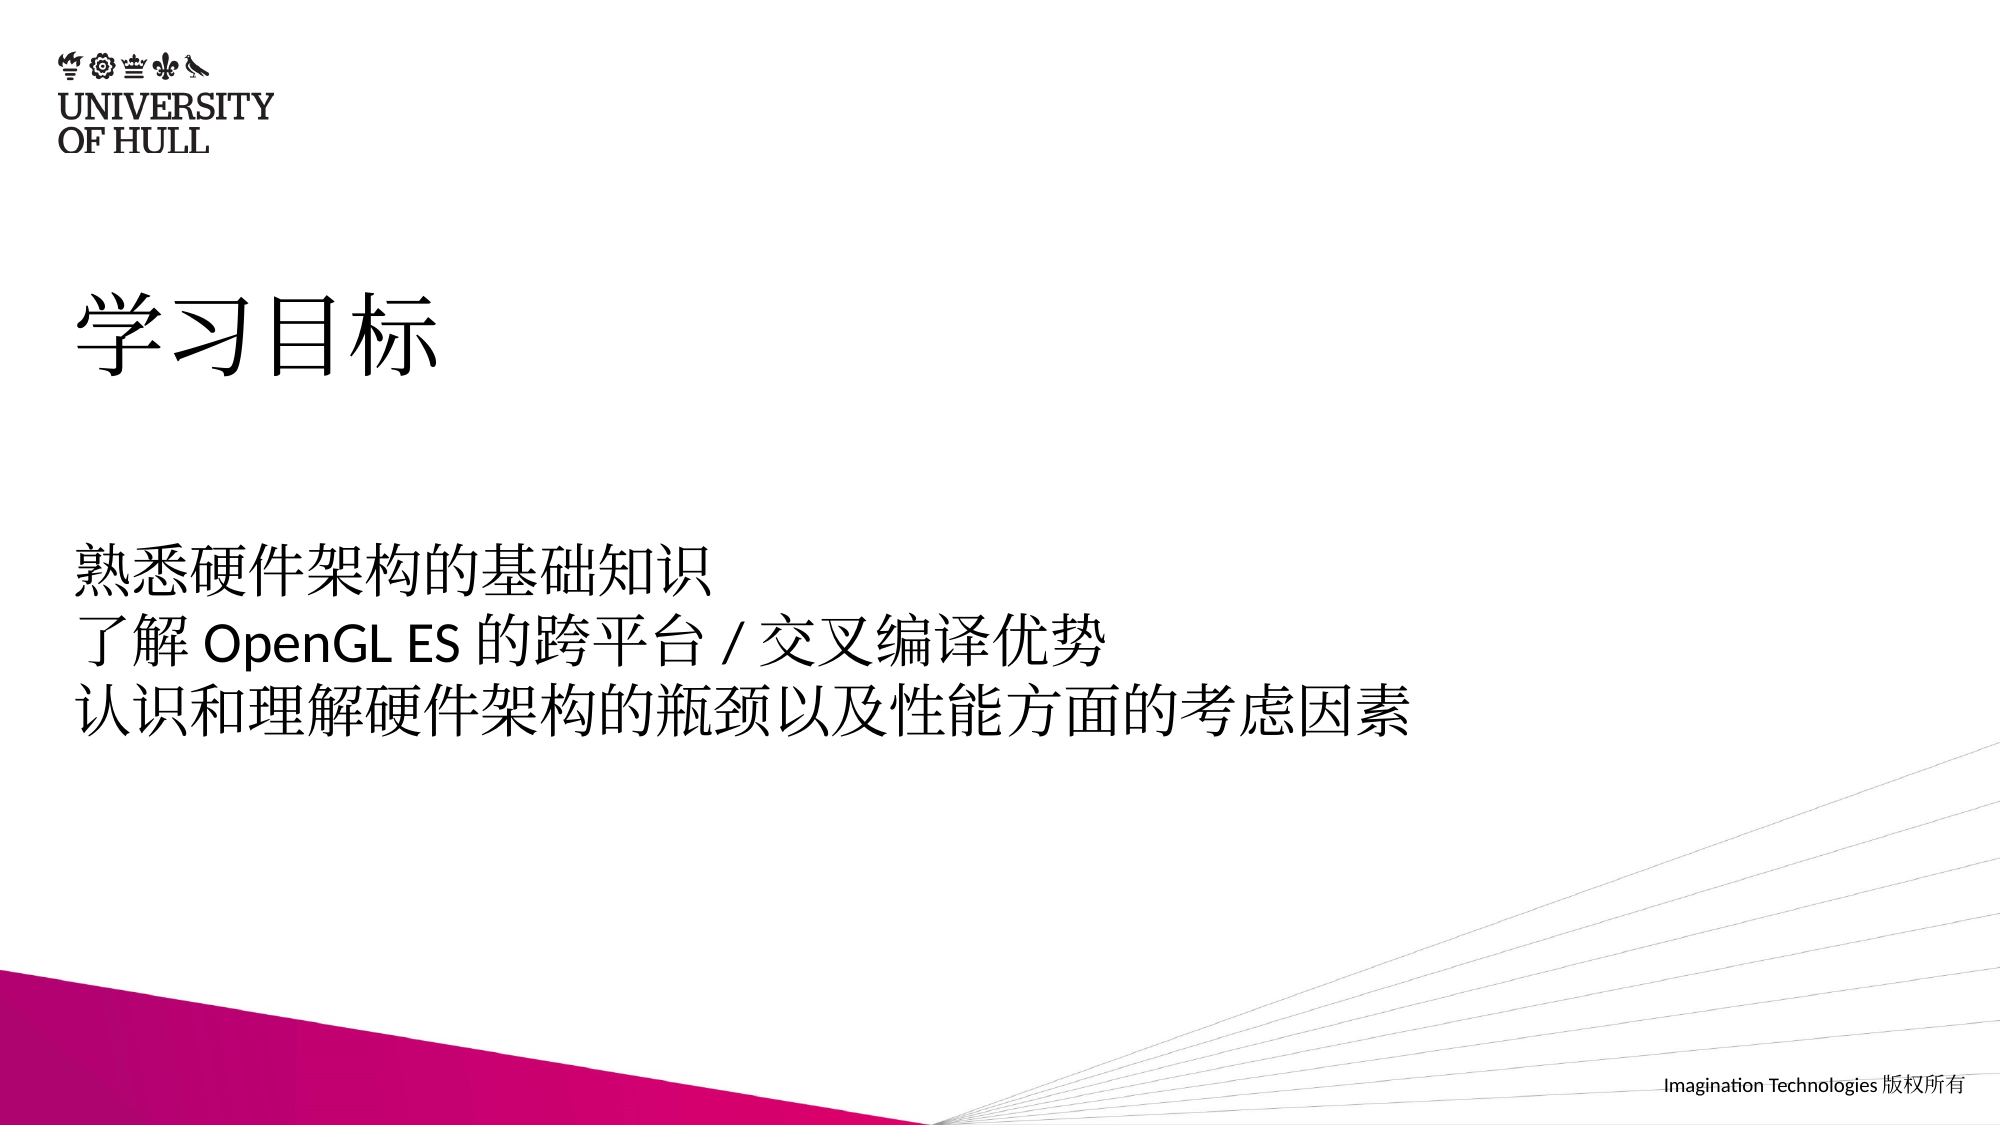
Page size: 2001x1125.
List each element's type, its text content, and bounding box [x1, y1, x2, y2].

picture [0, 0, 2000, 1125]
list 熟悉硬件架构的基础知识 了解OpenGL ES的跨平台/交叉编译优势 认识和理解硬件架构的瓶颈以及性能方面的考虑因素 [57, 526, 1931, 1062]
title 学习目标 [57, 230, 1931, 449]
